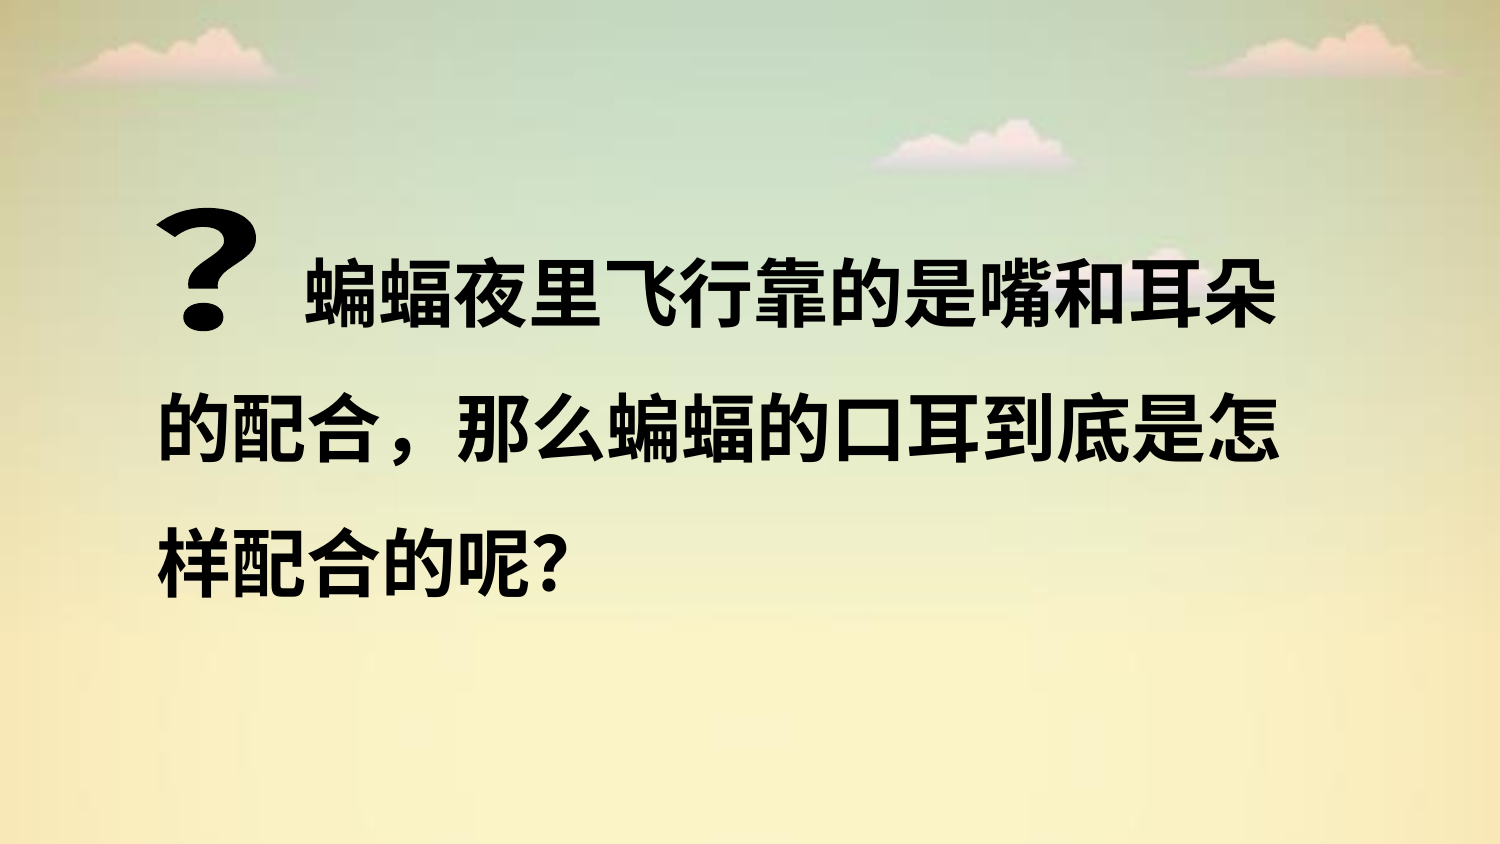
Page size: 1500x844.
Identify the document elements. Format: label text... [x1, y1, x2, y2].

text_box 蝙蝠夜里飞行靠的是嘴和耳朵的配合，那么蝙蝠的口耳到底是怎样配合的呢？ [141, 194, 1357, 614]
picture [0, 0, 1500, 844]
